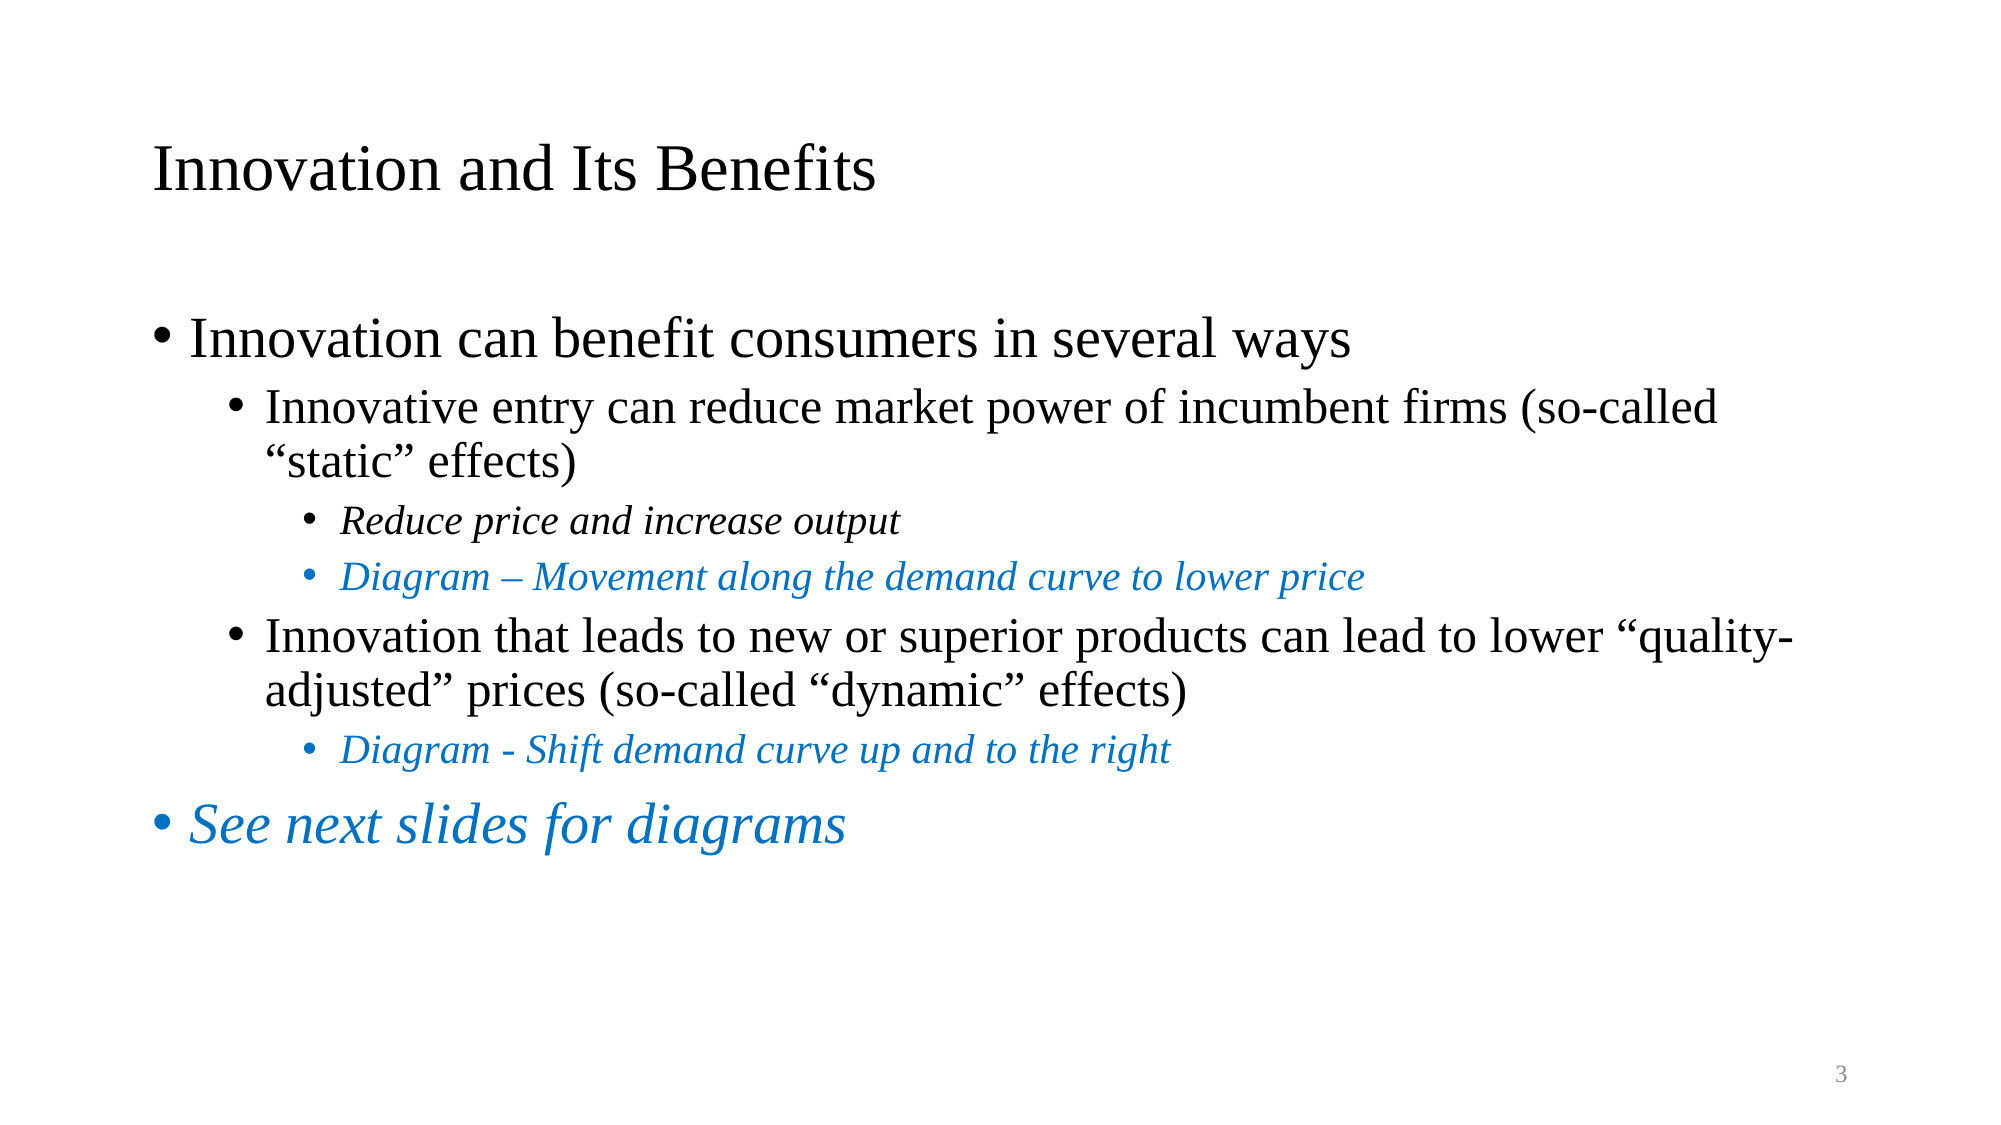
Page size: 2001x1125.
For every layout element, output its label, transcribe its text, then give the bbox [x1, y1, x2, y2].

slide_number 3 [1412, 1042, 1863, 1103]
list Innovation can benefit consumers in several ways Innovative entry can reduce market power of incumbent firms (so-called “static” effects) Reduce price and increase output Diagram – Movement along the demand curve to lower price Innovation that leads to new or superior products can lead to lower “quality-adjusted” prices (so-called “dynamic” effects) Diagram - Shift demand curve up and to the right See next slides for diagrams [137, 299, 1863, 1014]
title Innovation and Its Benefits [137, 59, 1863, 278]
